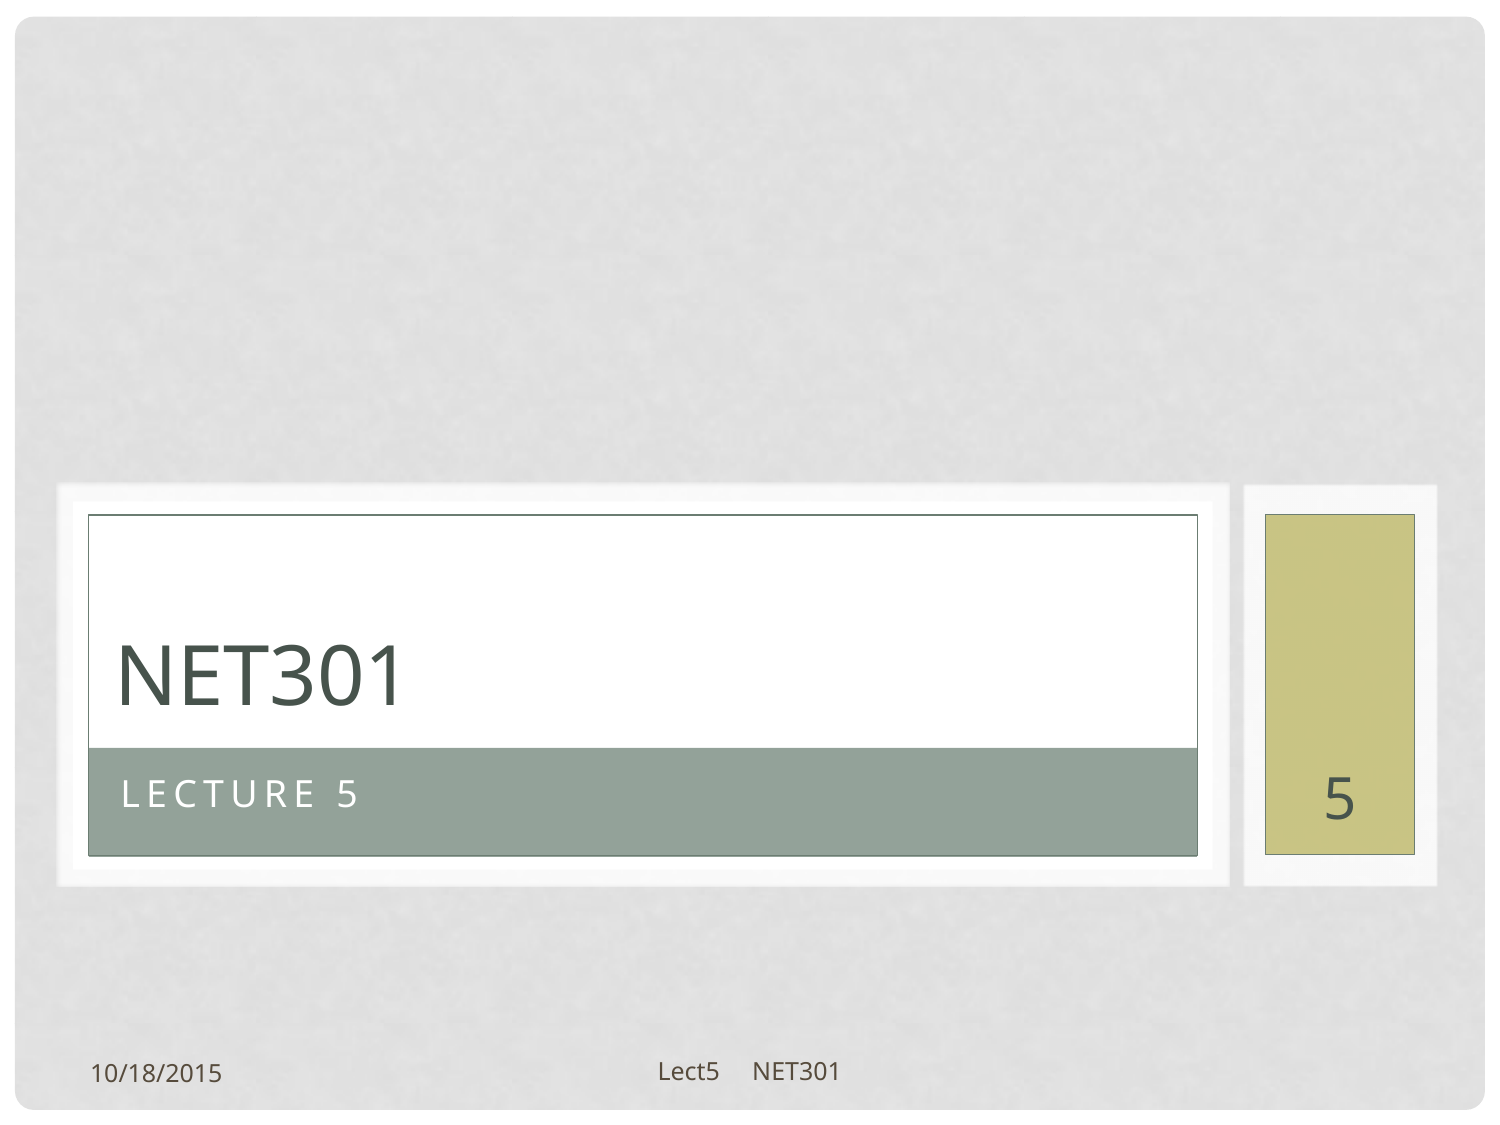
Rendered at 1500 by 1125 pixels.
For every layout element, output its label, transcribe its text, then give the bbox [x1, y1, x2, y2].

slide_number 5 [1277, 758, 1403, 834]
title NET301 [99, 529, 1187, 730]
footer Lect5 NET301 [512, 1042, 988, 1103]
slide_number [75, 1042, 425, 1103]
subtitle Lecture 5 [105, 762, 1181, 838]
